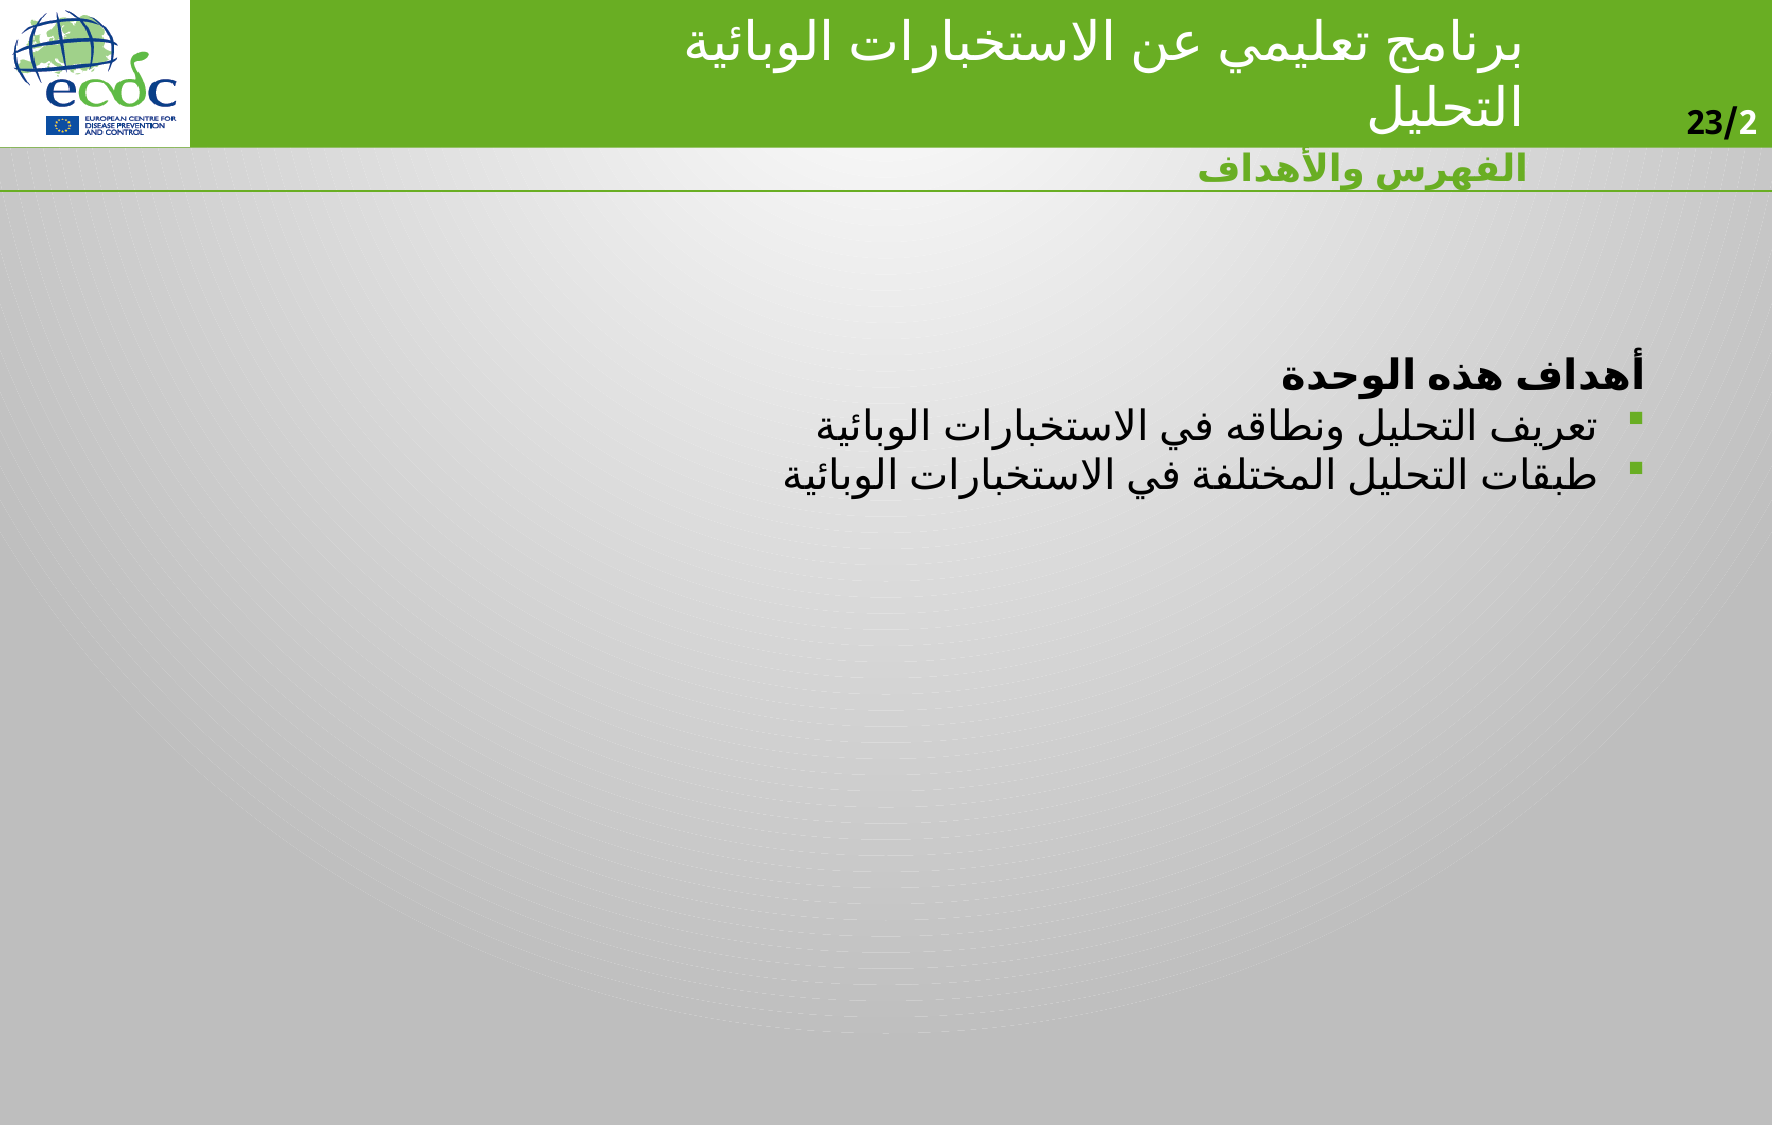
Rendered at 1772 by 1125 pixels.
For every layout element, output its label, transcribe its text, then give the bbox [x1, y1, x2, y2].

picture [0, 0, 190, 147]
text_box الفهرس والأهداف [205, 141, 1543, 198]
text_box أهداف هذه الوحدة تعريف التحليل ونطاقه في الاستخبارات الوبائية طبقات التحليل المختلفة في الاستخبارات الوبائية [90, 340, 1661, 556]
